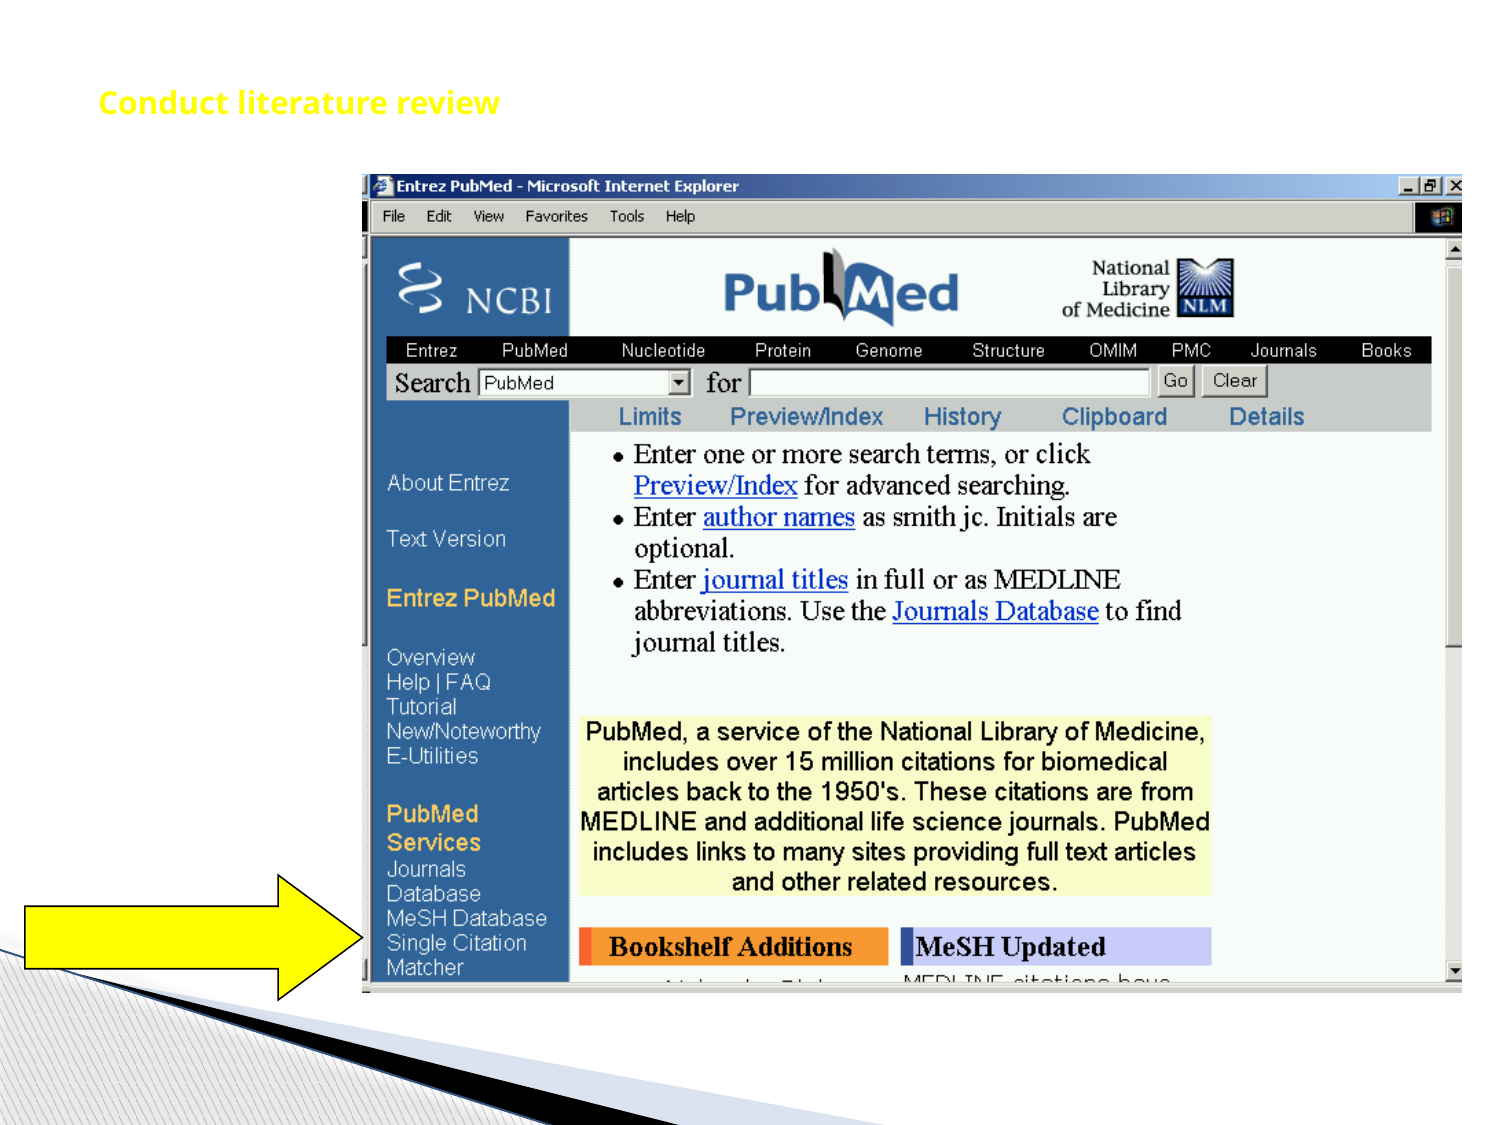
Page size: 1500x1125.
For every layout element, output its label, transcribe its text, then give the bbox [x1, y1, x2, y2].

title Conduct literature review [75, 75, 1425, 168]
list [362, 174, 1476, 1009]
text_box [24, 875, 356, 1001]
